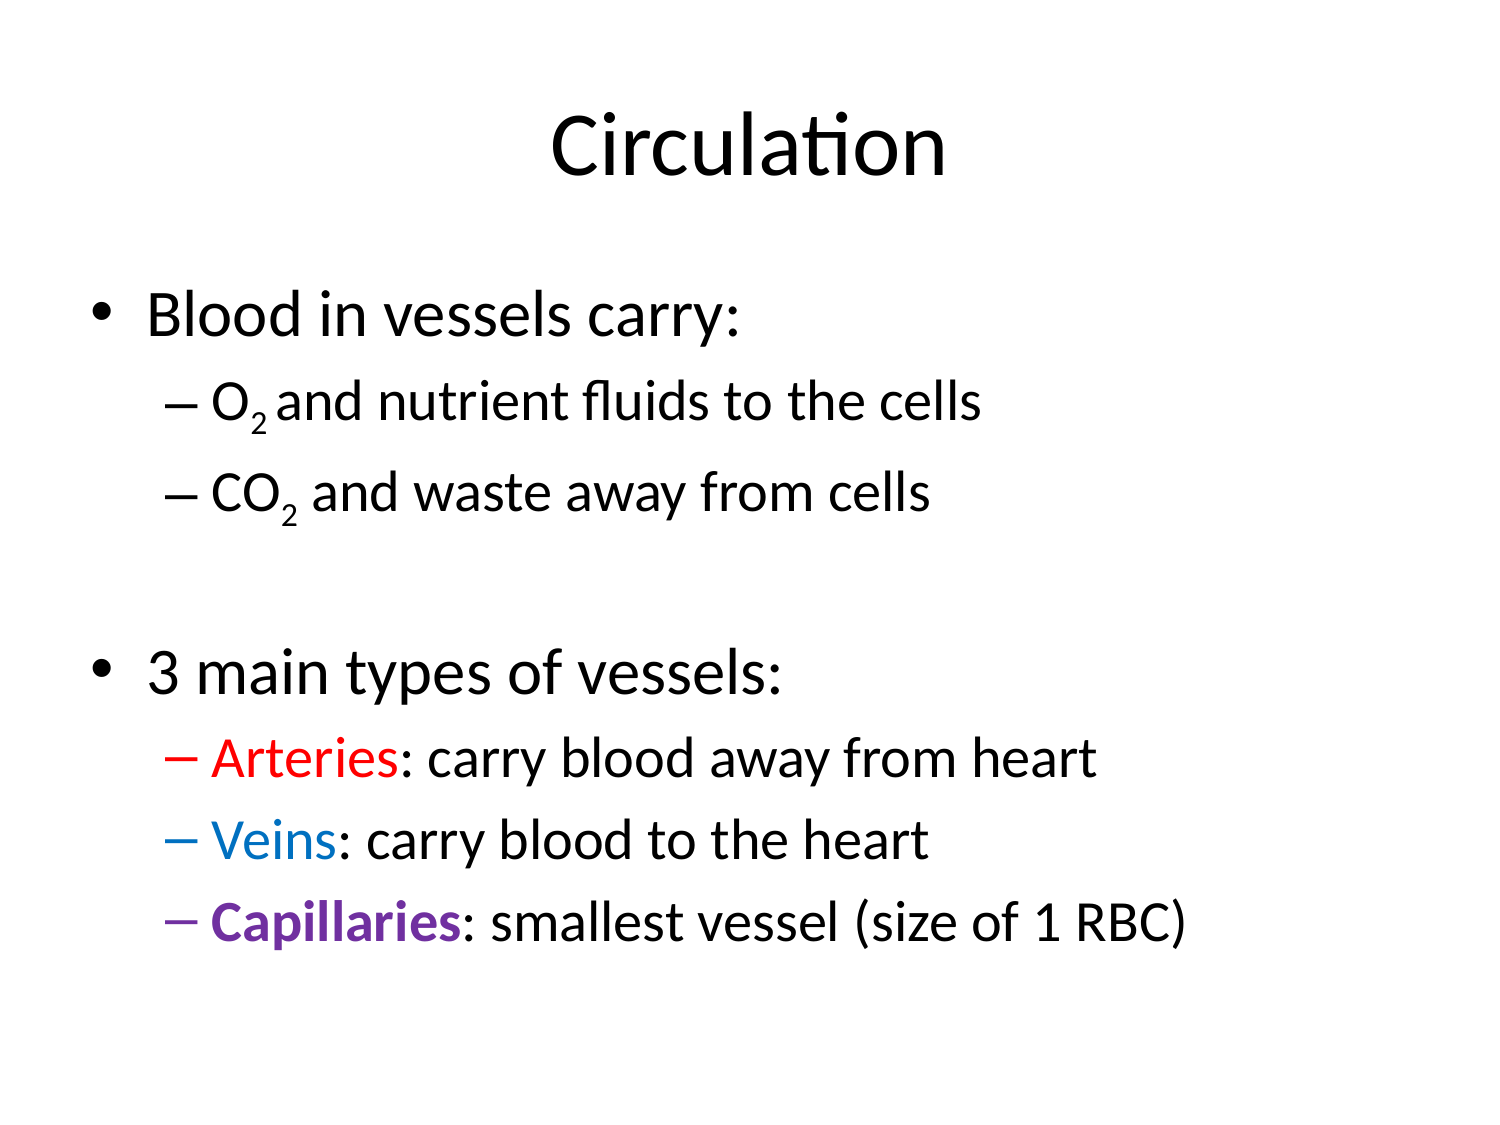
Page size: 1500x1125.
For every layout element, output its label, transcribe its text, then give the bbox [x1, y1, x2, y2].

list Blood in vessels carry: O2 and nutrient fluids to the cells CO2 and waste away from cells 3 main types of vessels: Arteries: carry blood away from heart Veins: carry blood to the heart Capillaries: smallest vessel (size of 1 RBC) [75, 262, 1425, 1005]
title Circulation [75, 45, 1425, 233]
